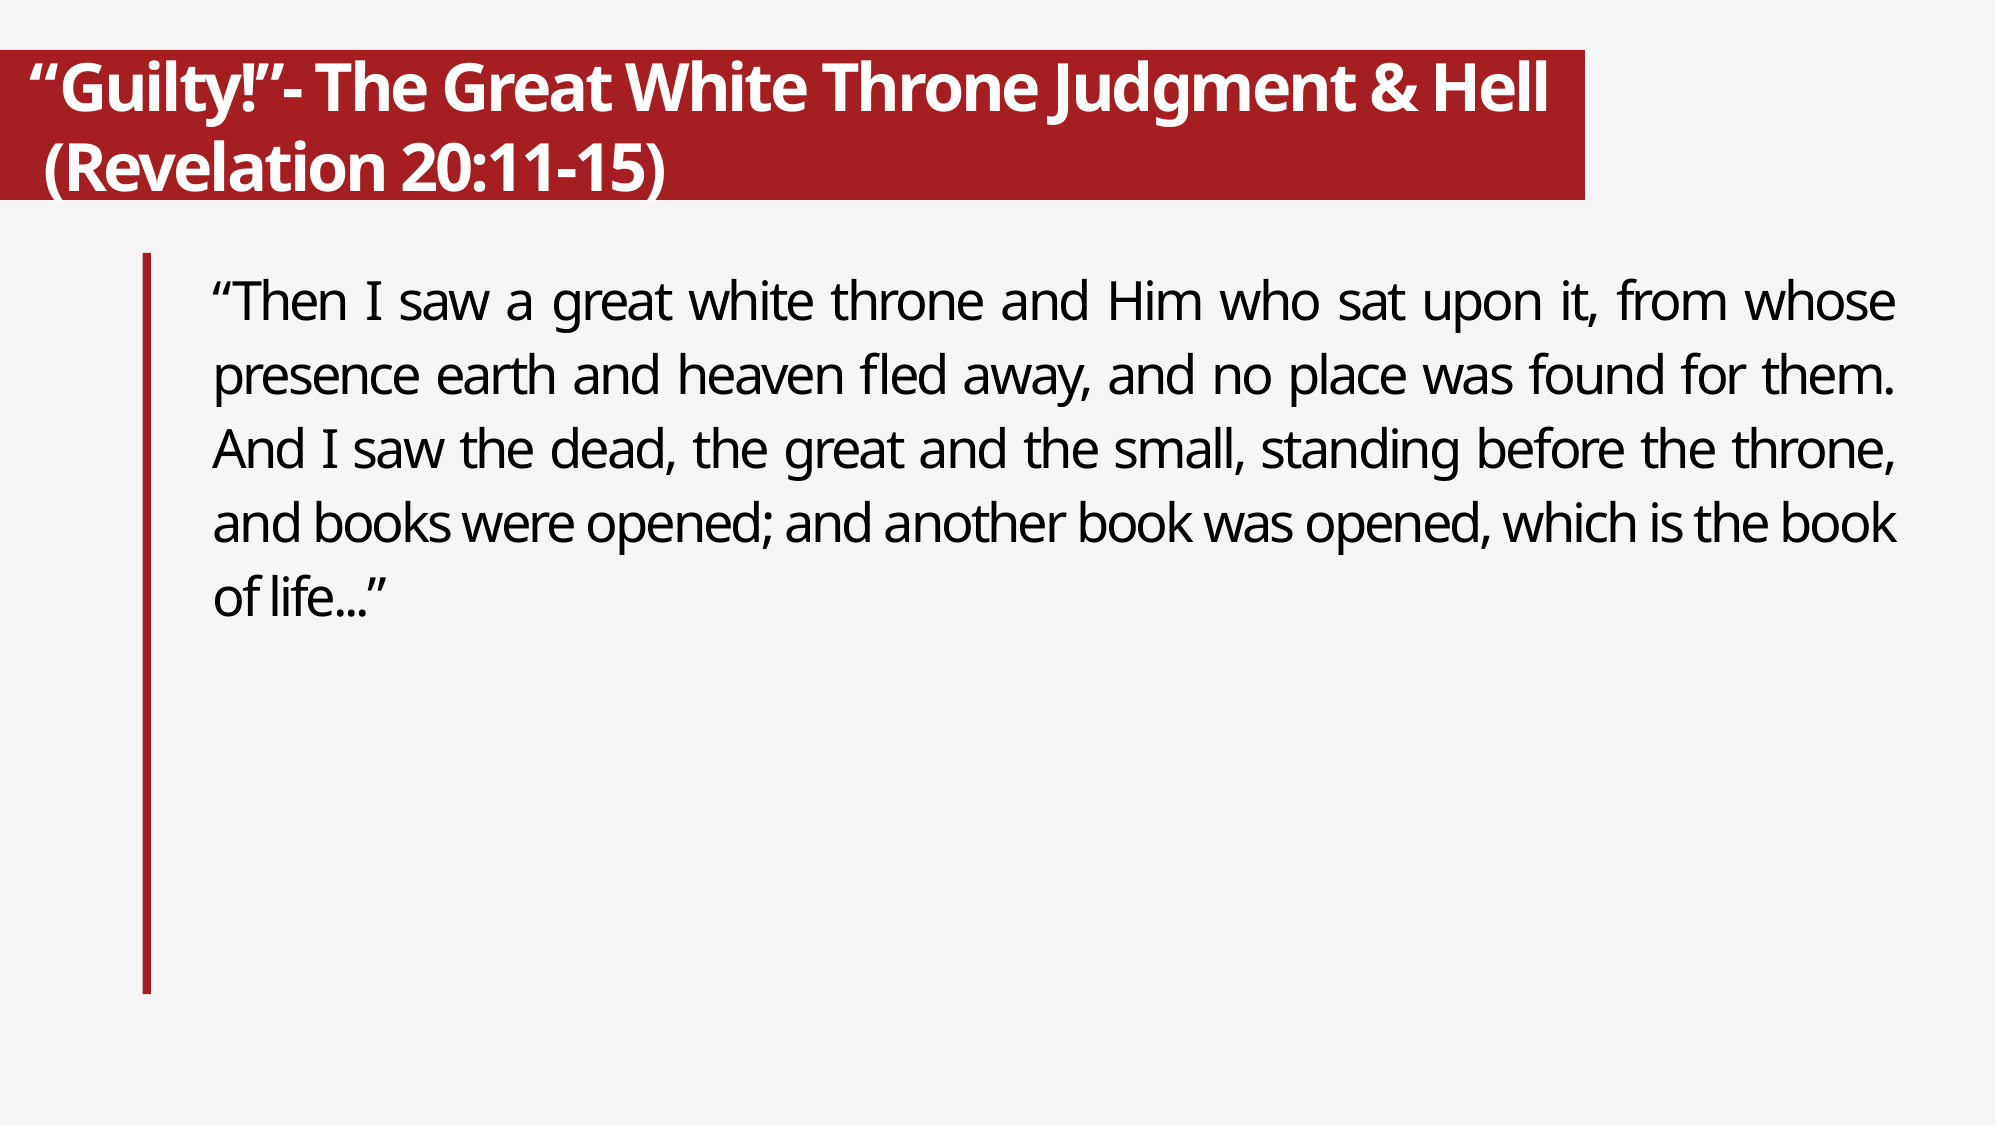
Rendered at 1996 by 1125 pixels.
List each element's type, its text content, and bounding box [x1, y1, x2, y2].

subtitle “Then I saw a great white throne and Him who sat upon it, from whose presence earth and heaven fled away, and no place was found for them. And I saw the dead, the great and the small, standing before the throne, and books were opened; and another book was opened, which is the book of life...” [197, 249, 1910, 1000]
title “Guilty!”- The Great White Throne Judgment & Hell (Revelation 20:11-15) [14, 62, 1810, 188]
